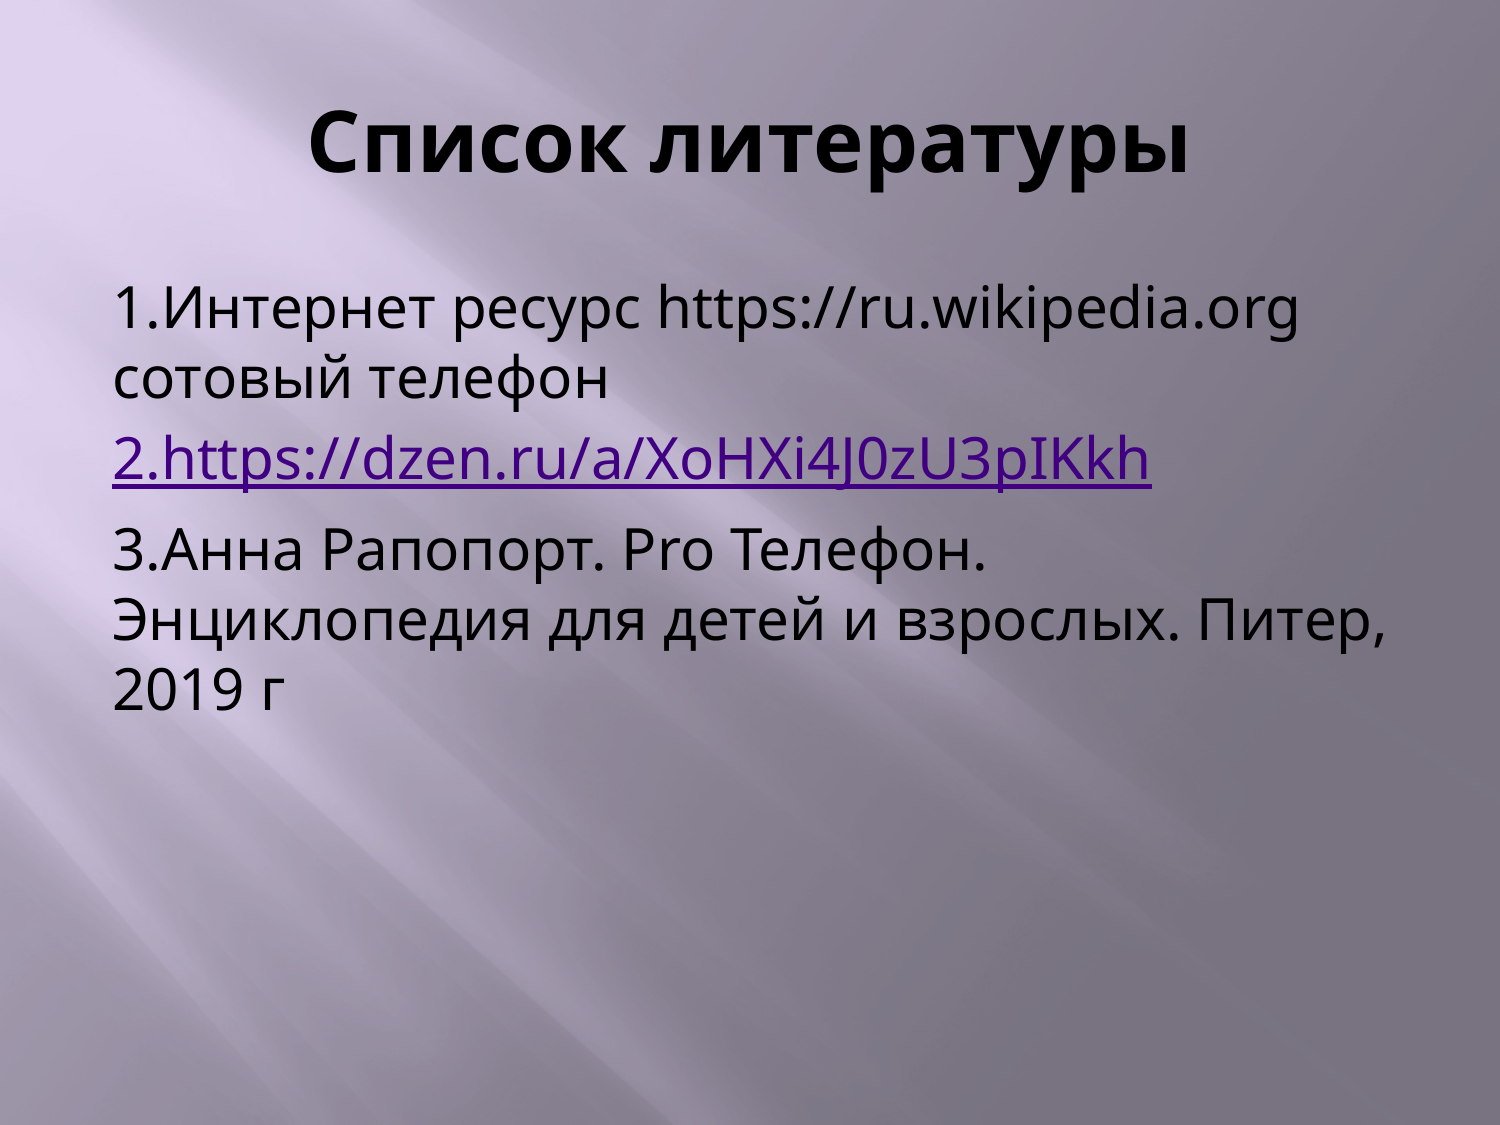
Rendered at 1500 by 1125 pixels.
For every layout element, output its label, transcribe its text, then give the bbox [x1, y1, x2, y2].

title Список литературы [75, 45, 1425, 233]
list 1.Интернет ресурс https://ru.wikipedia.org сотовый телефон 2.https://dzen.ru/a/XoHXi4J0zU3pIKkh 3.Анна Рапопорт. Pro Телефон. Энциклопедия для детей и взрослых. Питер, 2019 г [75, 262, 1425, 1035]
